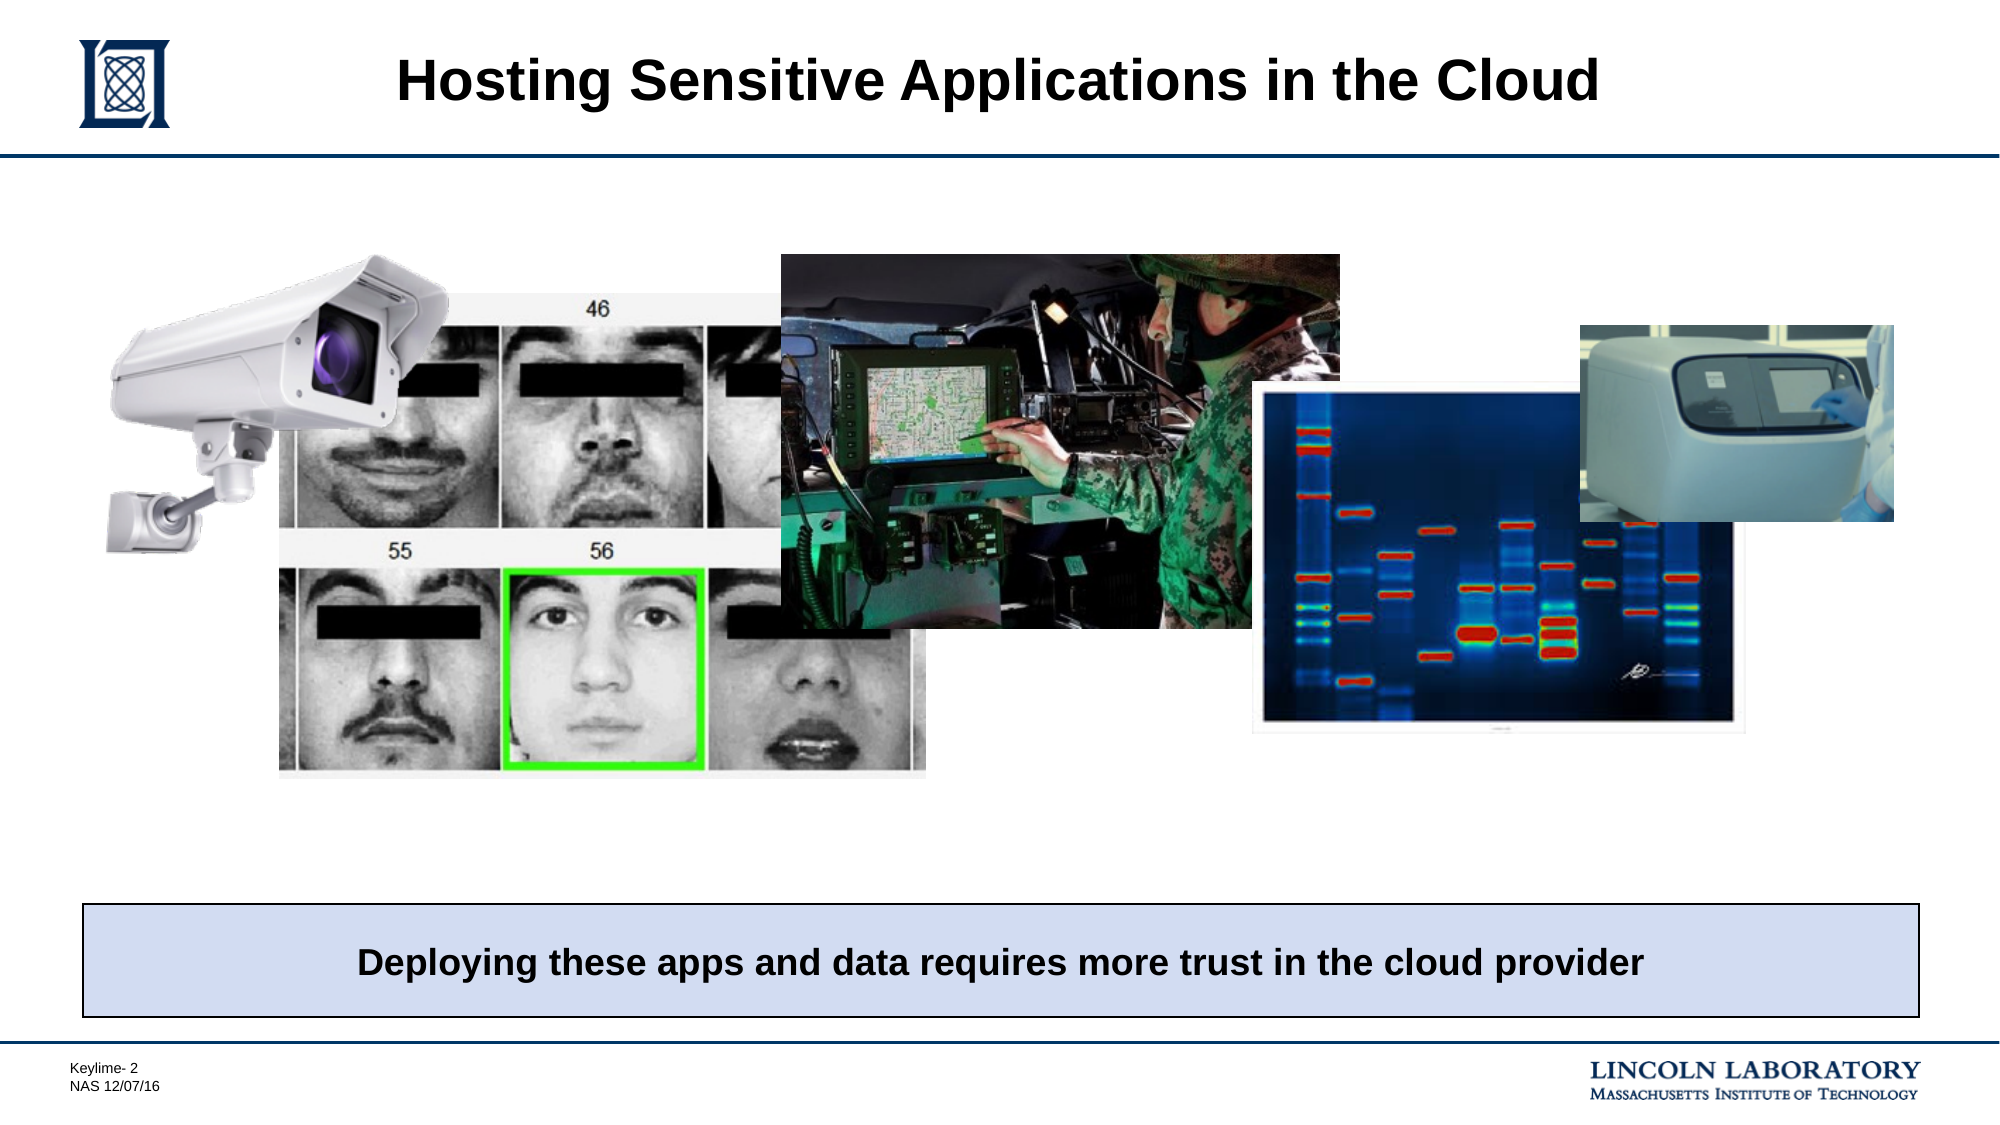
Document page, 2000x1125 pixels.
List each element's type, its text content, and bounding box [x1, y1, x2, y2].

title Hosting Sensitive Applications in the Cloud [205, 16, 1794, 151]
picture [1588, 1061, 1921, 1100]
picture [79, 40, 170, 128]
text_box Deploying these apps and data requires more trust in the cloud provider [83, 903, 1920, 1017]
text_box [105, 254, 1894, 779]
